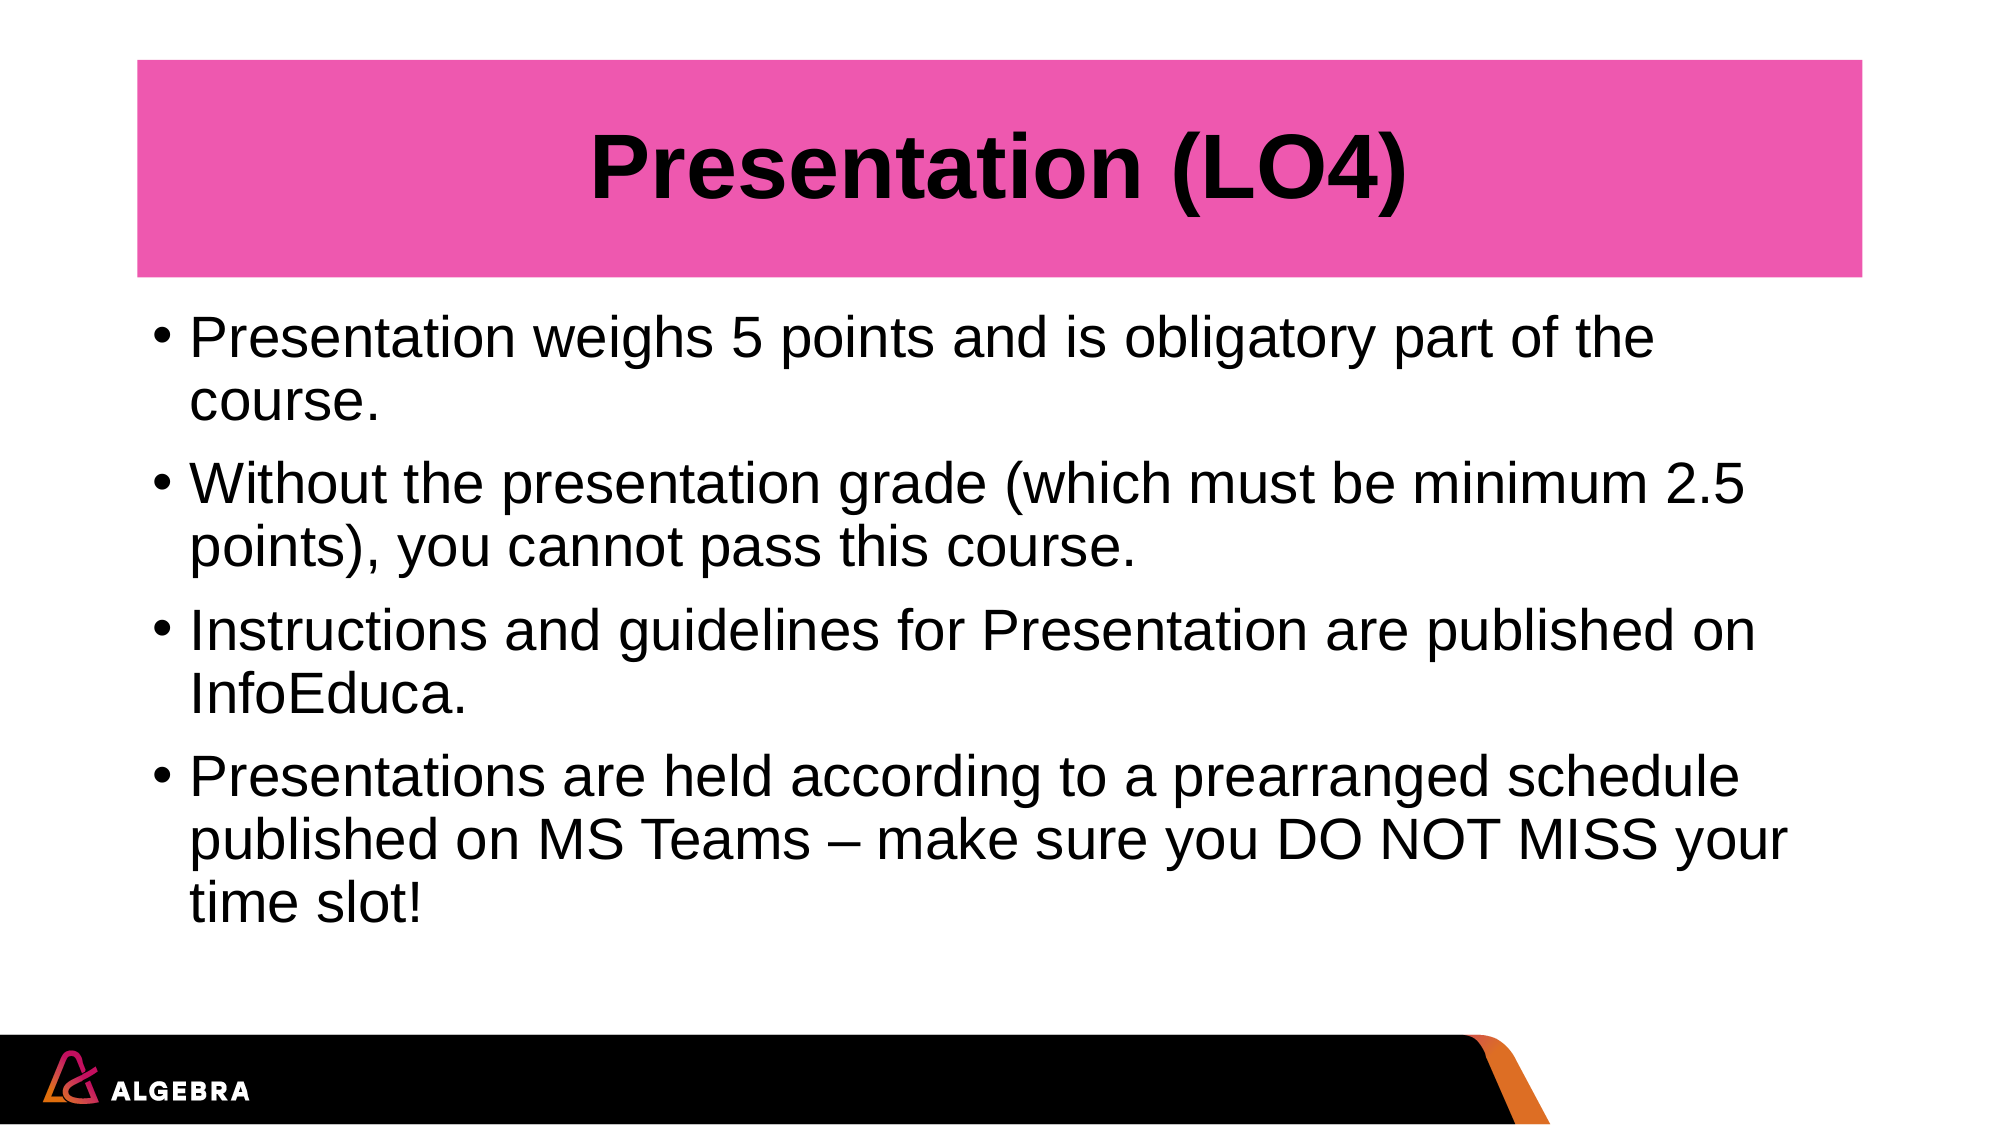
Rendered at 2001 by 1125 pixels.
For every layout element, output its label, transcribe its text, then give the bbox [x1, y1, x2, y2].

title Presentation (LO4) [137, 59, 1863, 278]
picture [0, 1034, 1733, 1125]
list Presentation weighs 5 points and is obligatory part of the course. Without the presentation grade (which must be minimum 2.5 points), you cannot pass this course. Instructions and guidelines for Presentation are published on InfoEduca. Presentations are held according to a prearranged schedule published on MS Teams – make sure you DO NOT MISS your time slot! [137, 299, 1863, 1014]
